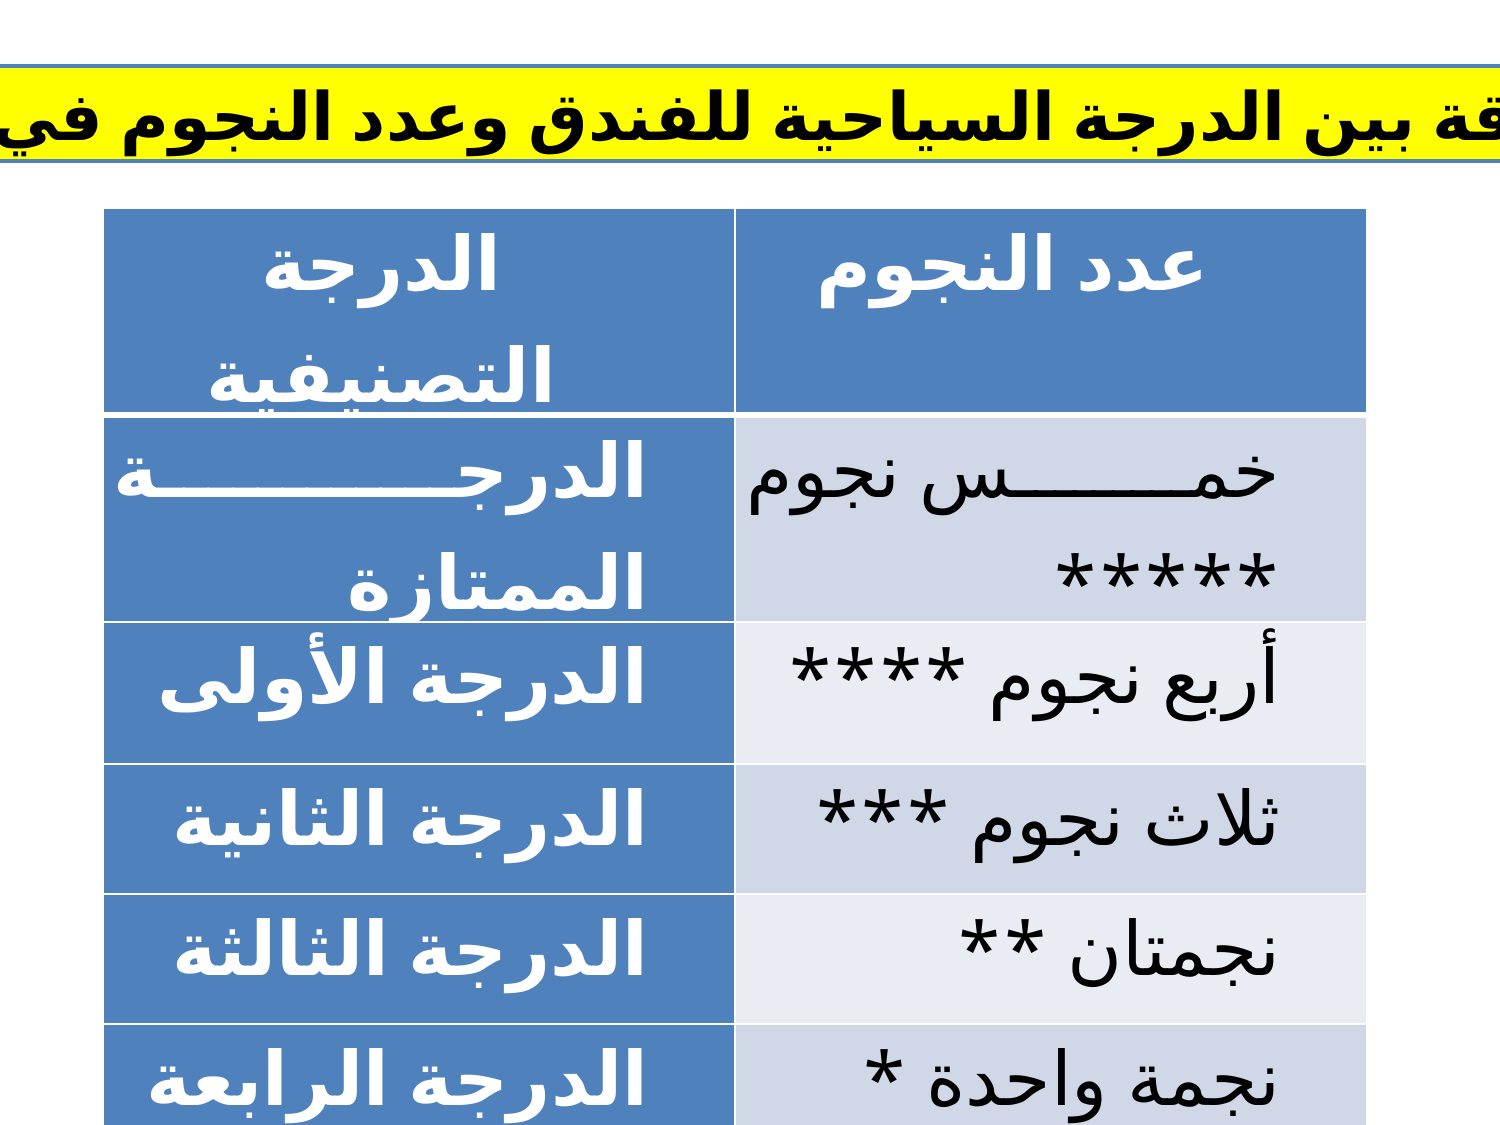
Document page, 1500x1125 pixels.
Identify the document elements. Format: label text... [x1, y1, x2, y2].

table_cell ثلاث نجوم *** [736, 765, 1366, 893]
table_cell الدرجة الثانية [104, 765, 734, 893]
table_cell نجمتان ** [736, 895, 1366, 1023]
table_cell خمس نجوم ***** [736, 418, 1366, 621]
table_cell الدرجة الأولى [104, 623, 734, 763]
table_header الدرجة التصنيفية [104, 209, 734, 412]
table_cell الدرجة الممتازة [104, 418, 734, 621]
table_header عدد النجوم [736, 209, 1366, 412]
table_cell نجمة واحدة * [736, 1025, 1366, 1125]
table_cell الدرجة الرابعة [104, 1025, 734, 1125]
table_cell أربع نجوم **** [736, 623, 1366, 763]
table_cell الدرجة الثالثة [104, 895, 734, 1023]
text_box العلاقة بين الدرجة السياحية للفندق وعدد النجوم في العراق [0, 64, 1500, 163]
